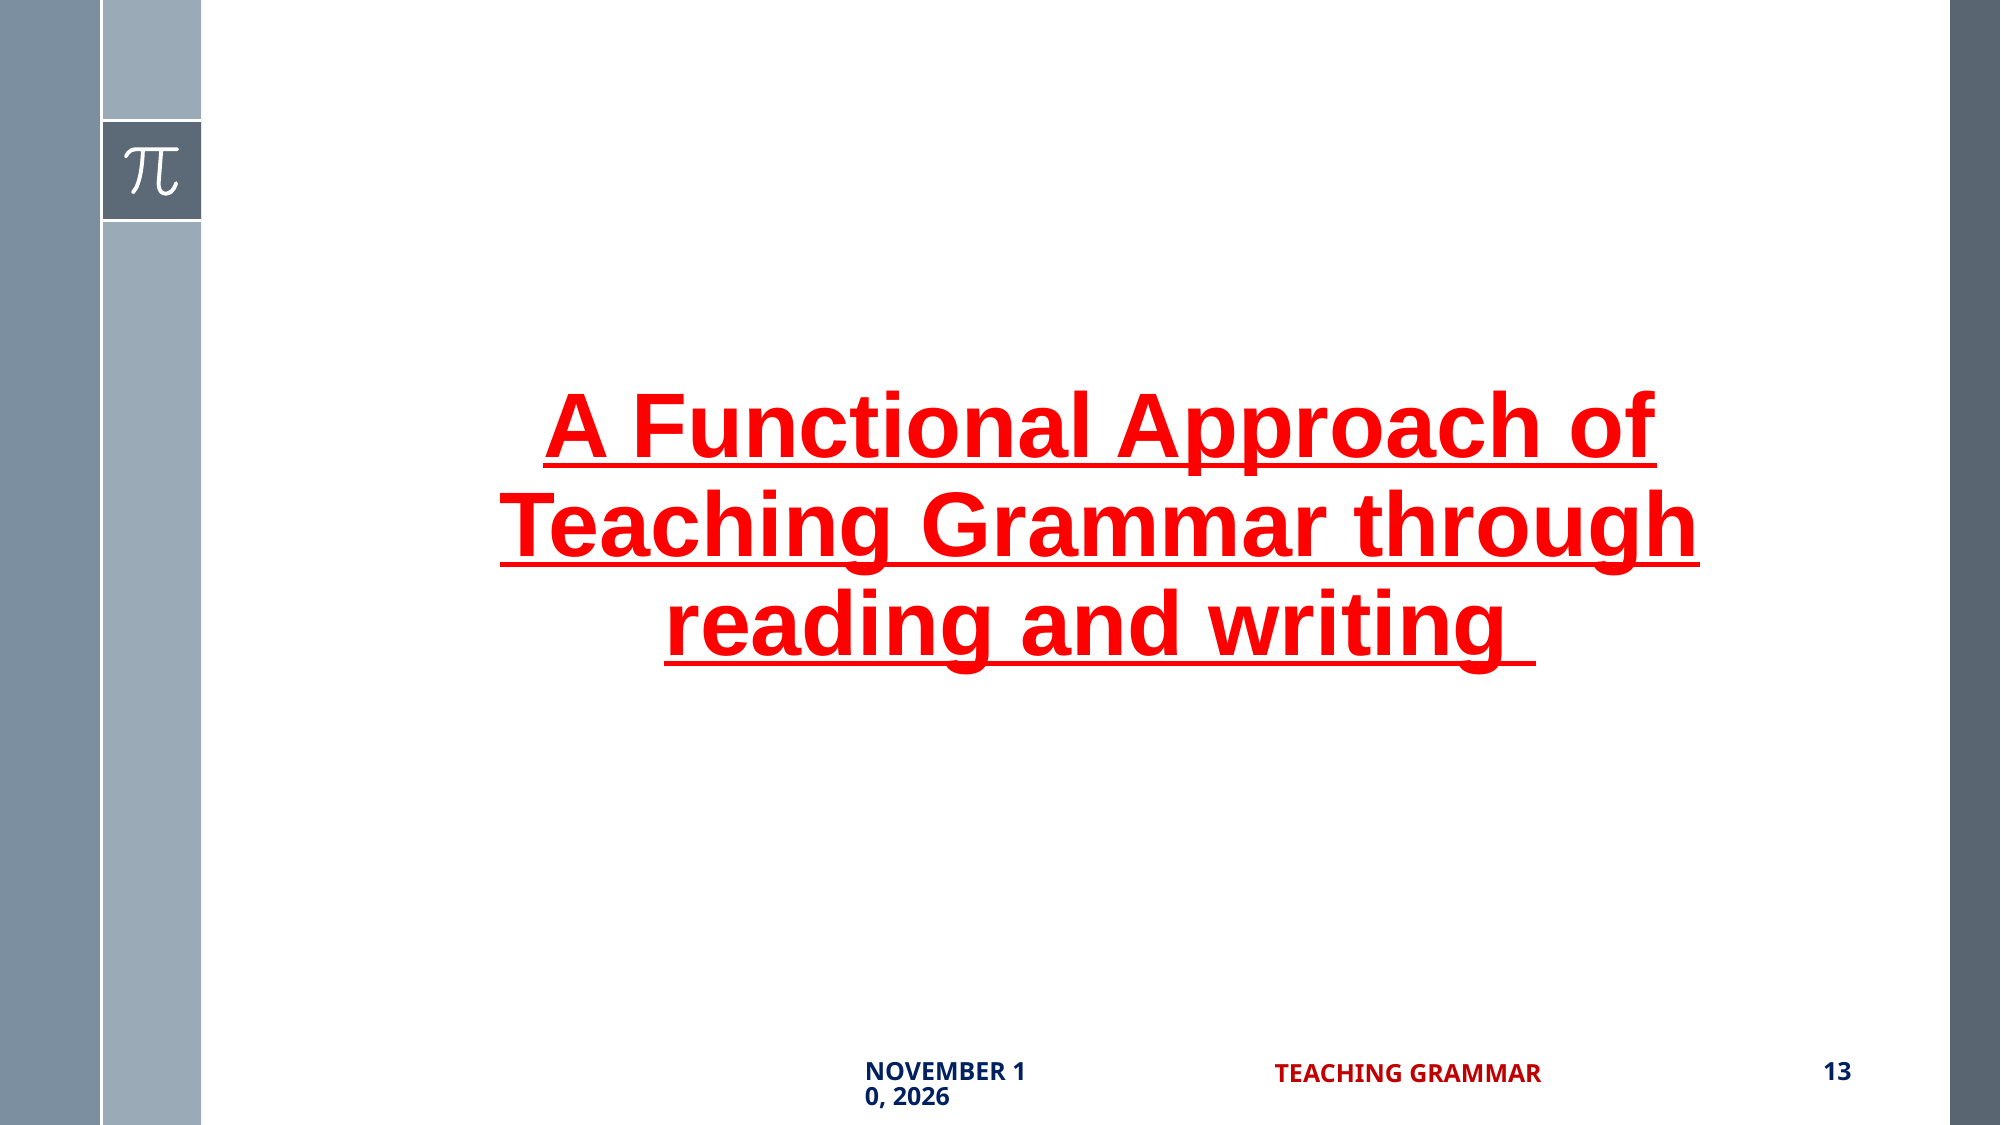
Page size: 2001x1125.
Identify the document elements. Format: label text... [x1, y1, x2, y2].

slide_number 13 [1766, 1042, 1867, 1103]
footer Teaching Grammar [1082, 1042, 1735, 1103]
text_box A Functional Approach of Teaching Grammar through reading and writing [375, 371, 1825, 683]
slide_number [849, 1042, 1050, 1103]
